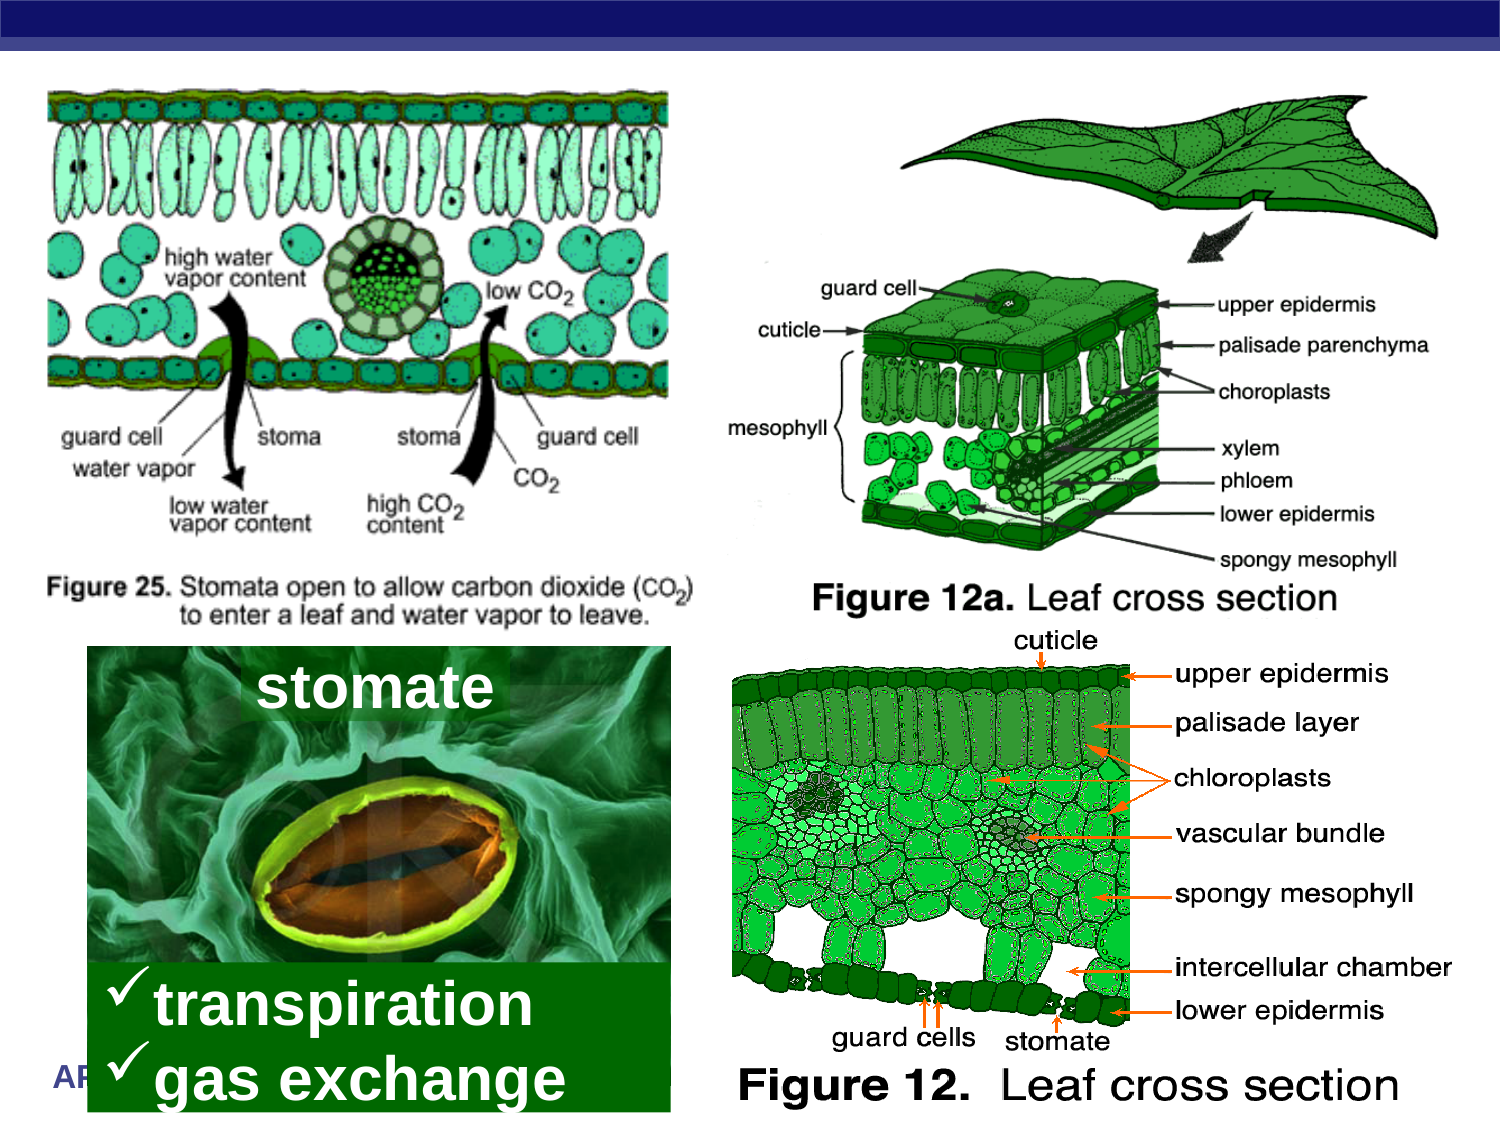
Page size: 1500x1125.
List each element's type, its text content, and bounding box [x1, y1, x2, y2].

picture [24, 62, 1488, 1118]
text_box transpiration gas exchange [87, 1092, 671, 1113]
